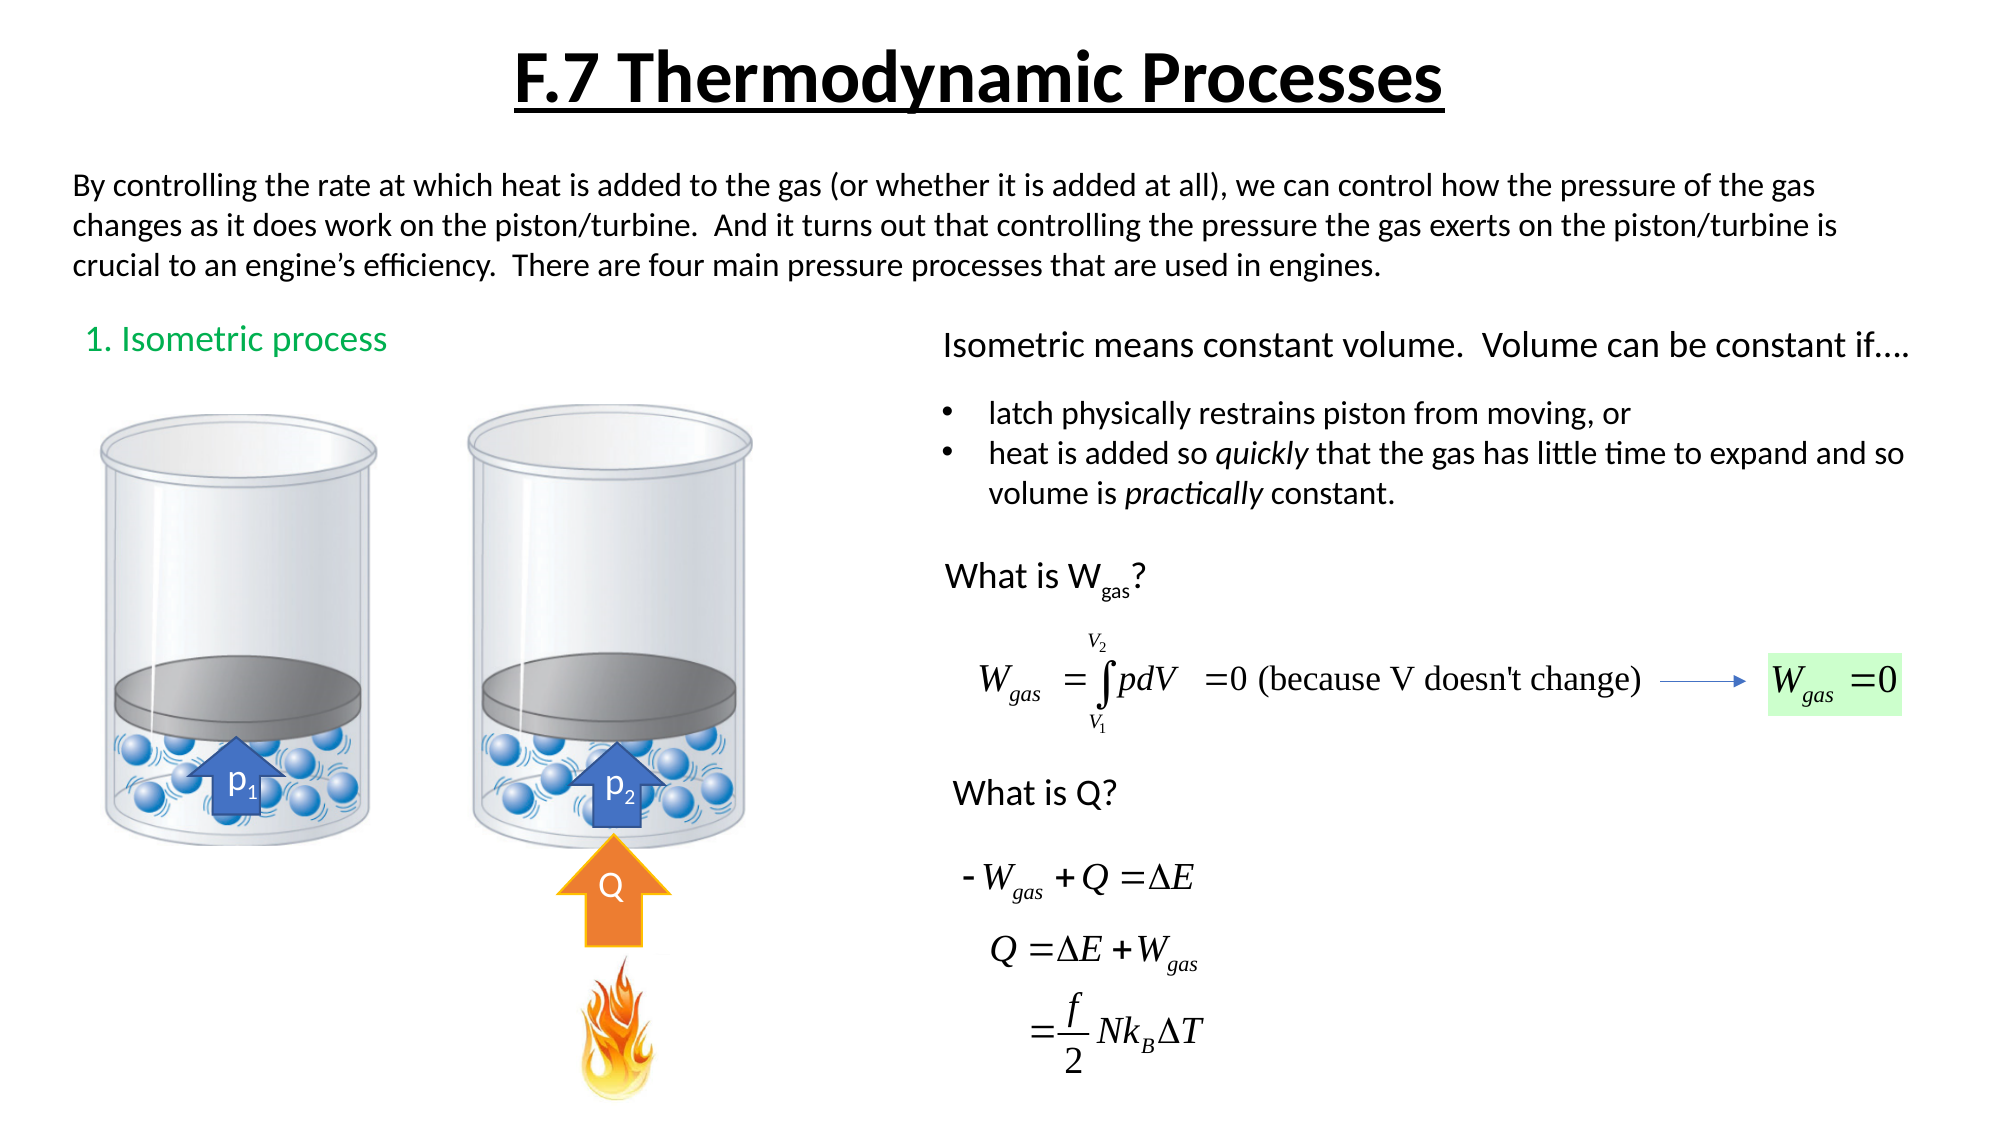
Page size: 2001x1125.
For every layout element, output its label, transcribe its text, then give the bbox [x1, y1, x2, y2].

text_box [1055, 625, 1186, 741]
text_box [984, 923, 1205, 985]
text_box [555, 865, 583, 896]
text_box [1021, 982, 1214, 1082]
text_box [90, 409, 395, 852]
picture [565, 953, 670, 1111]
text_box What is Q? [938, 761, 1134, 821]
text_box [1767, 653, 1903, 716]
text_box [974, 651, 1051, 714]
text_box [456, 399, 771, 855]
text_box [1197, 657, 1650, 705]
text_box 1. Isometric process [69, 306, 403, 367]
text_box What is Wgas? [930, 543, 1163, 610]
text_box By controlling the rate at which heat is added to the gas (or whether it is added at all), we can control how the pressure of the gas changes as it does work on the piston/turbine. And it turns out that controlling the pressure the gas exerts on the piston/turbine is crucial to an engine’s efficiency. There are four main pressure processes that are used in engines. [57, 155, 1863, 291]
text_box F.7 Thermodynamic Processes [499, 30, 1566, 129]
text_box Q [583, 855, 639, 913]
text_box latch physically restrains piston from moving, or heat is added so quickly that the gas has little time to expand and so volume is practically constant. [926, 384, 2000, 519]
text_box Isometric means constant volume. Volume can be constant if…. [928, 312, 1927, 373]
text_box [956, 851, 1203, 912]
text_box [584, 859, 673, 948]
